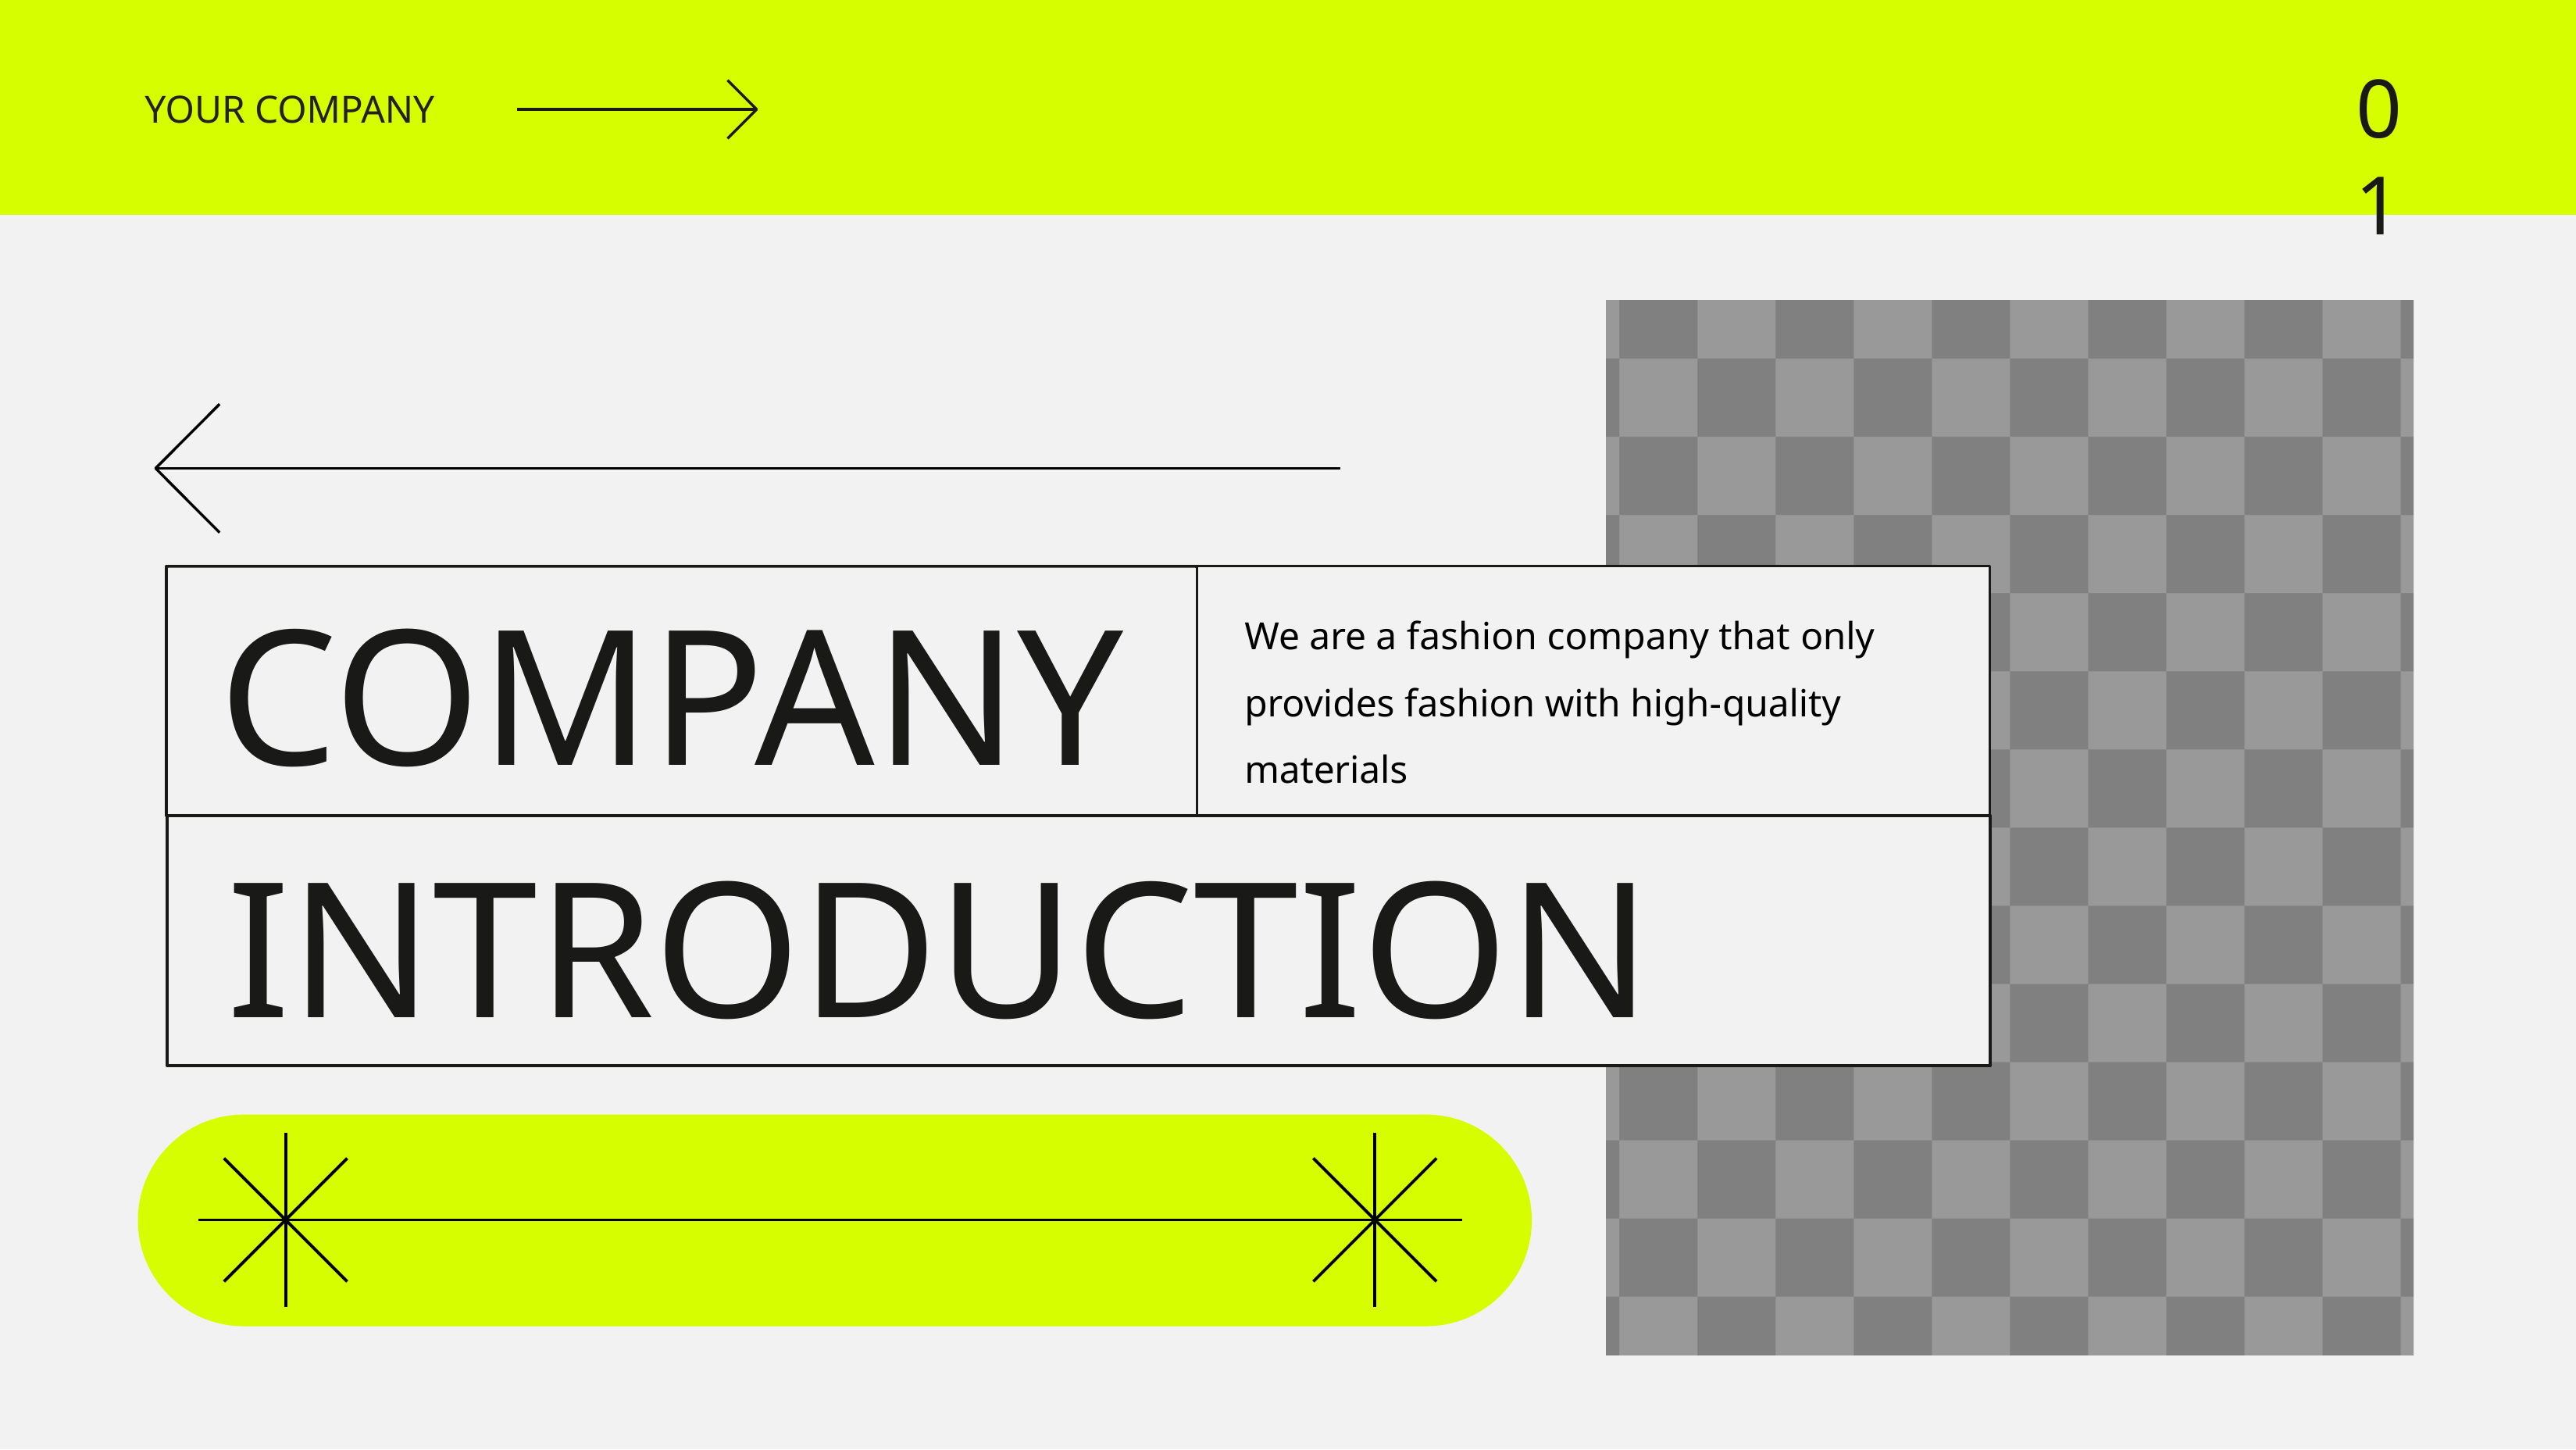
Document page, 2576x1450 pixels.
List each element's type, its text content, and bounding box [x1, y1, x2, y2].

text_box YOUR COMPANY [144, 84, 448, 131]
picture [1605, 300, 2414, 1356]
text_box [1197, 566, 1601, 816]
text_box We are a fashion company that only provides fashion with high-quality materials [1244, 588, 1601, 791]
text_box INTRODUCTION [166, 816, 1601, 1066]
text_box 01 [2337, 55, 2421, 251]
text_box [166, 566, 1197, 816]
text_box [198, 1132, 1463, 1308]
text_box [154, 402, 1341, 534]
text_box [0, 0, 2576, 215]
text_box COMPANY [168, 567, 1196, 803]
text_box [516, 78, 758, 141]
text_box [137, 1114, 1532, 1327]
